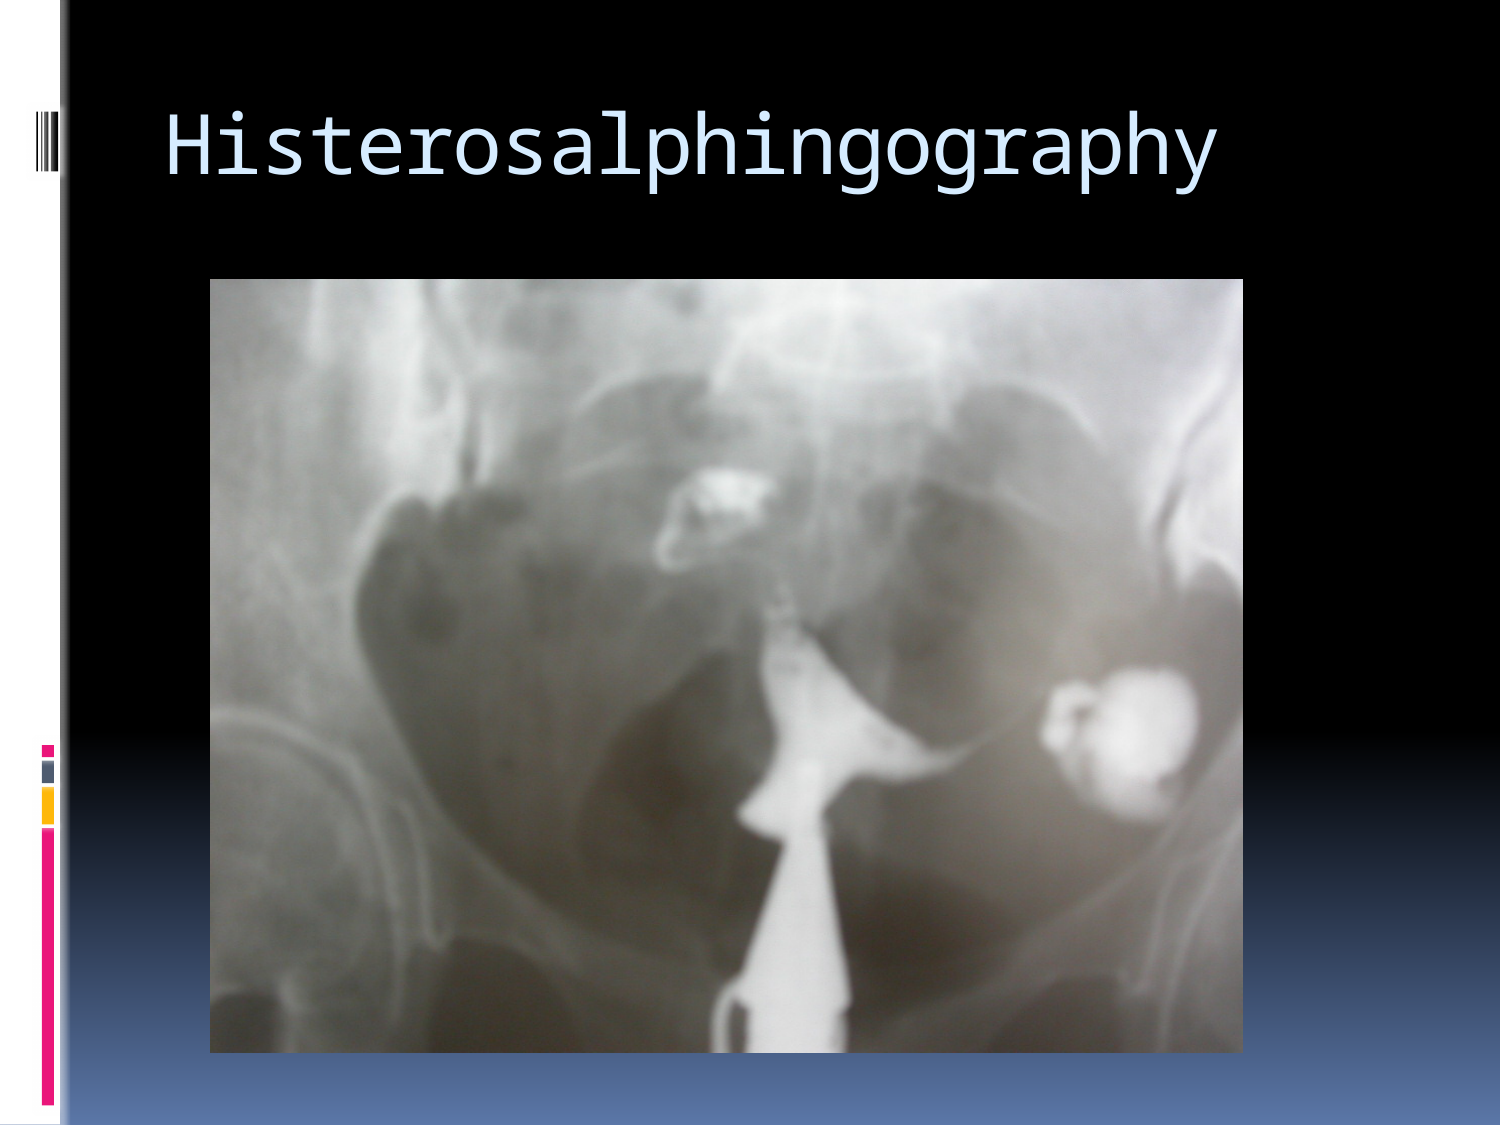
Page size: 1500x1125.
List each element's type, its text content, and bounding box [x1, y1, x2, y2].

title Histerosalphingography [150, 83, 1425, 234]
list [210, 279, 1243, 1054]
